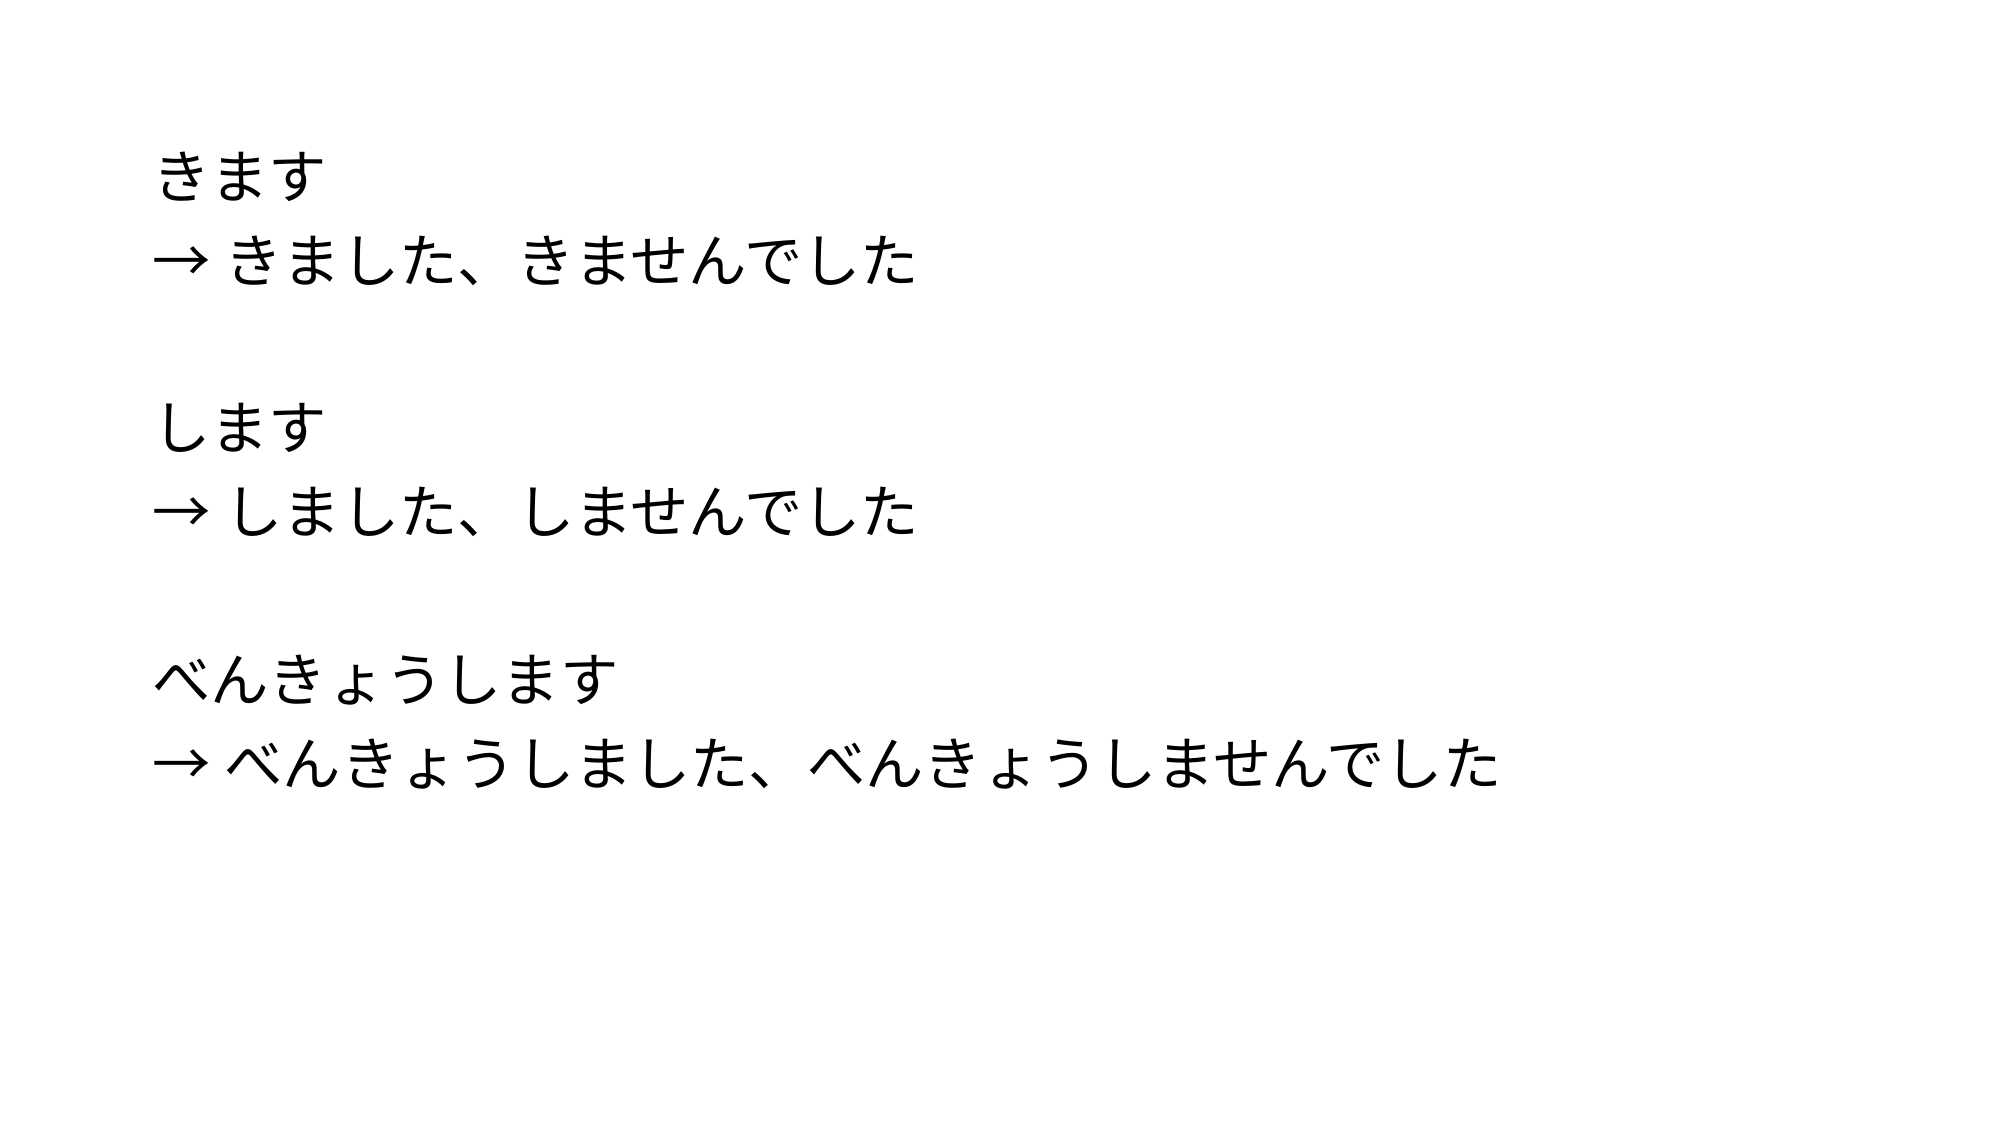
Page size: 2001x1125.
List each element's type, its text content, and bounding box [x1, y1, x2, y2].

list きます →きました、きませんでした します →しました、しませんでした べんきょうします →べんきょうしました、べんきょうしませんでした [137, 140, 1863, 1014]
